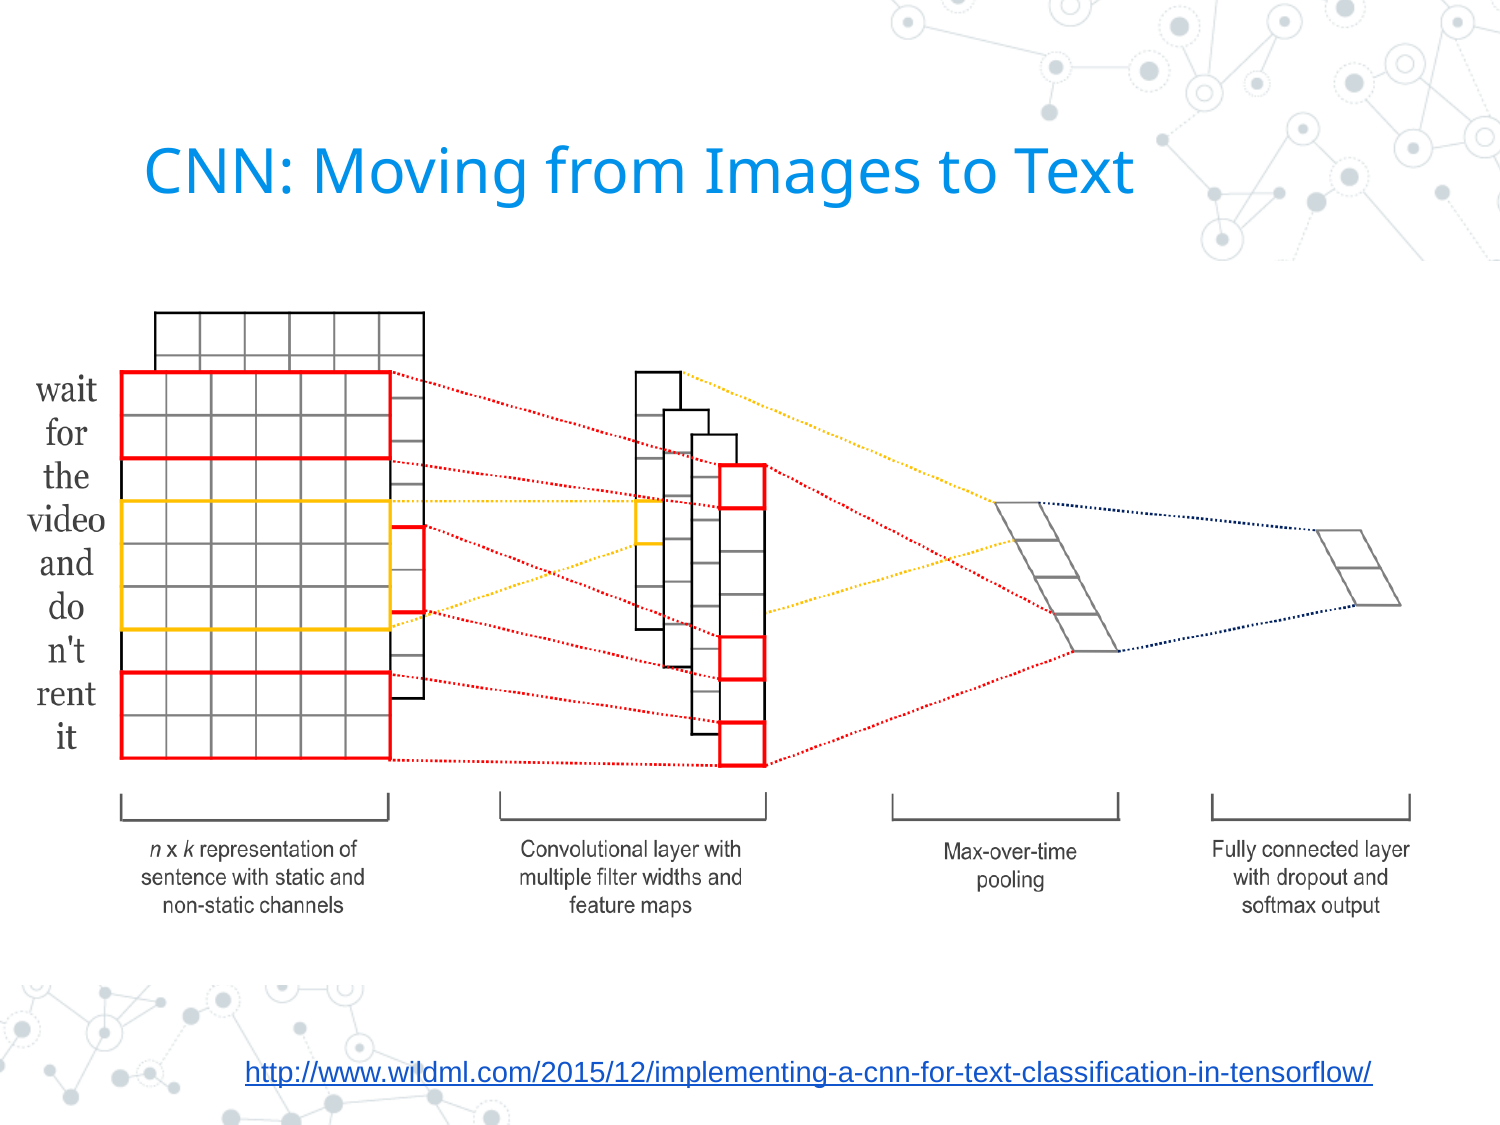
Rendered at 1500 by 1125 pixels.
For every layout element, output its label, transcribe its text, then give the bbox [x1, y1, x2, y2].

picture [0, 0, 1500, 1125]
text_box http://www.wildml.com/2015/12/implementing-a-cnn-for-text-classification-in-tensorflow/ [229, 1038, 1500, 1125]
title CNN: Moving from Images to Text [128, 67, 1372, 222]
